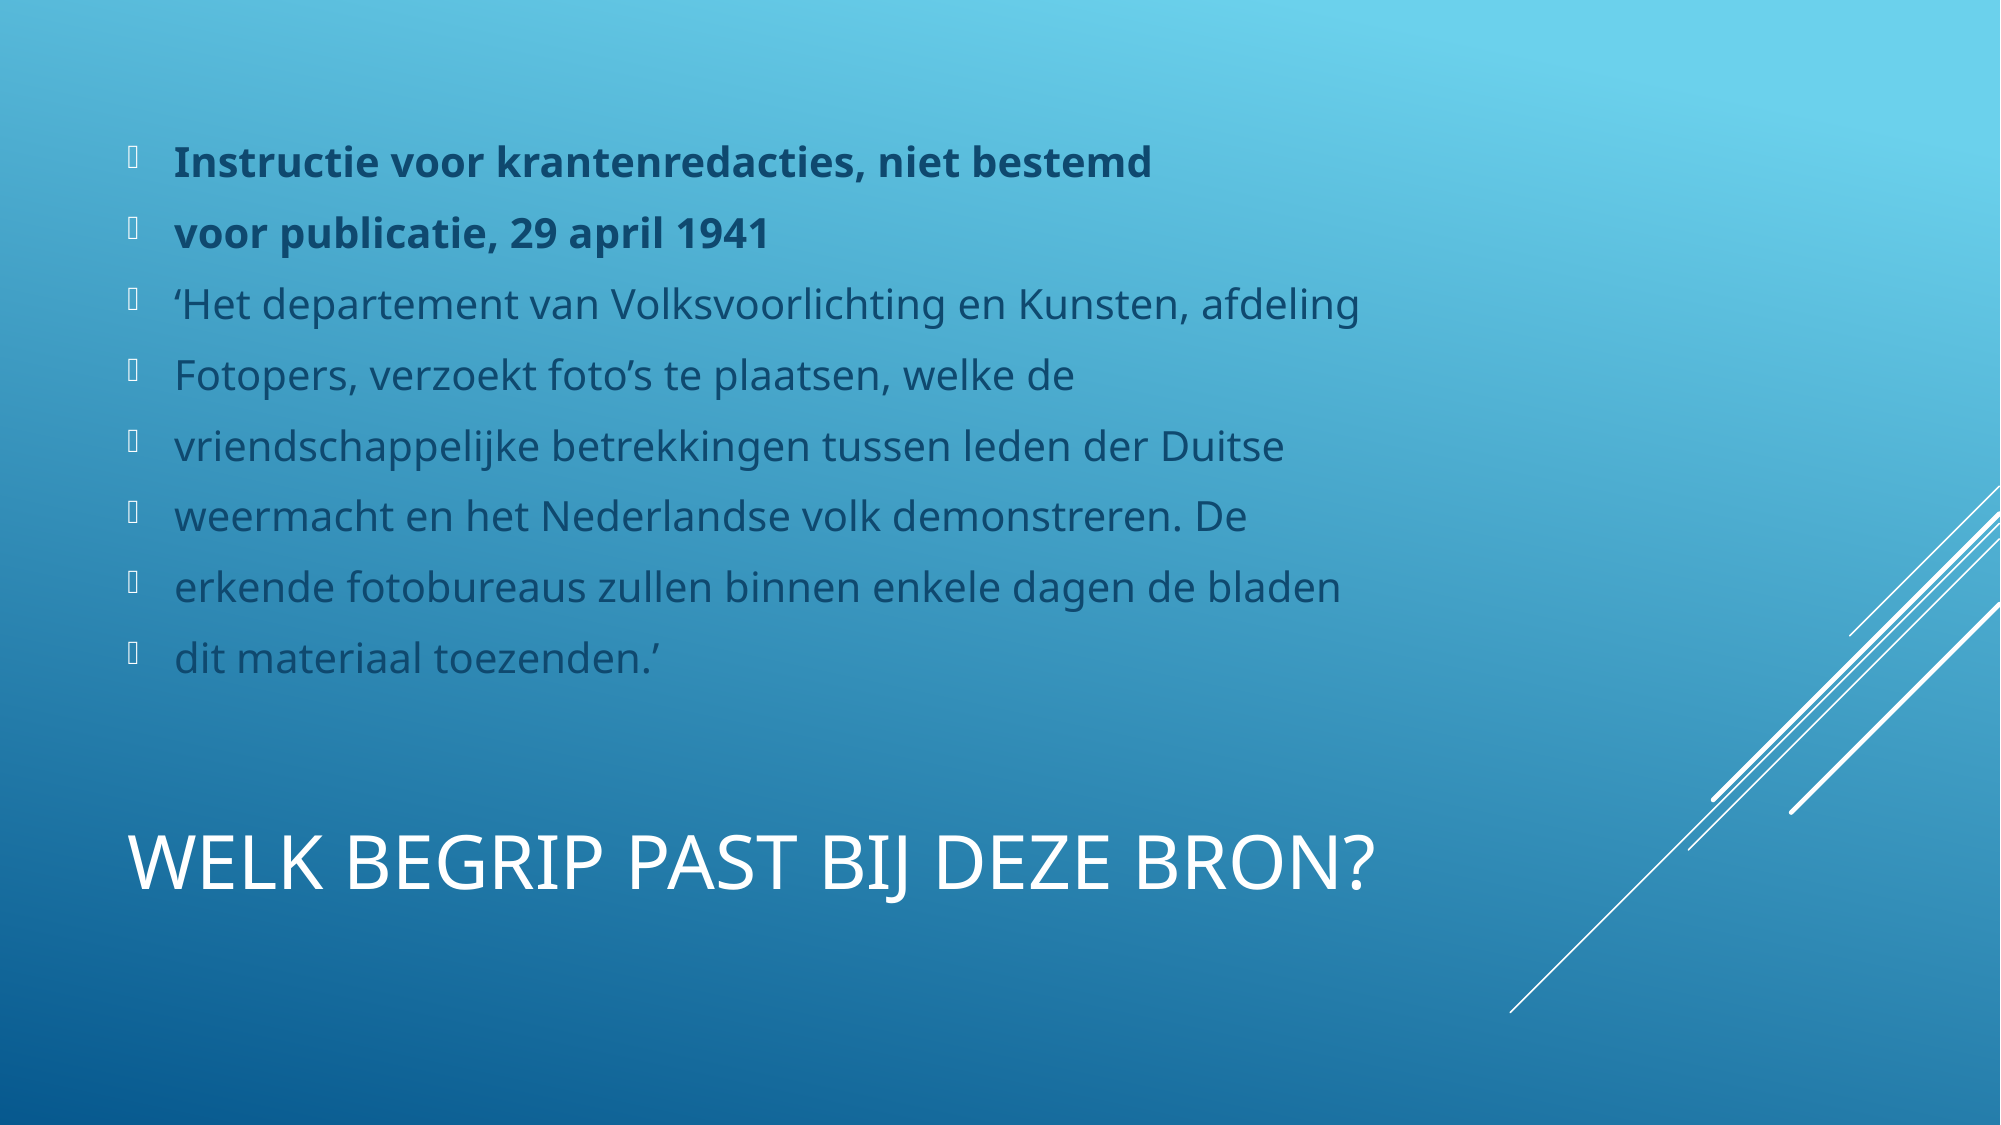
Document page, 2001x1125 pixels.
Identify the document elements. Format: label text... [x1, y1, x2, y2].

list Instructie voor krantenredacties, niet bestemd voor publicatie, 29 april 1941 ‘Het departement van Volksvoorlichting en Kunsten, afdeling Fotopers, verzoekt foto’s te plaatsen, welke de vriendschappelijke betrekkingen tussen leden der Duitse weermacht en het Nederlandse volk demonstreren. De erkende fotobureaus zullen binnen enkele dagen de bladen dit materiaal toezenden.’ [112, 112, 1513, 706]
title Welk begrip past bij deze bron? [112, 736, 1513, 984]
